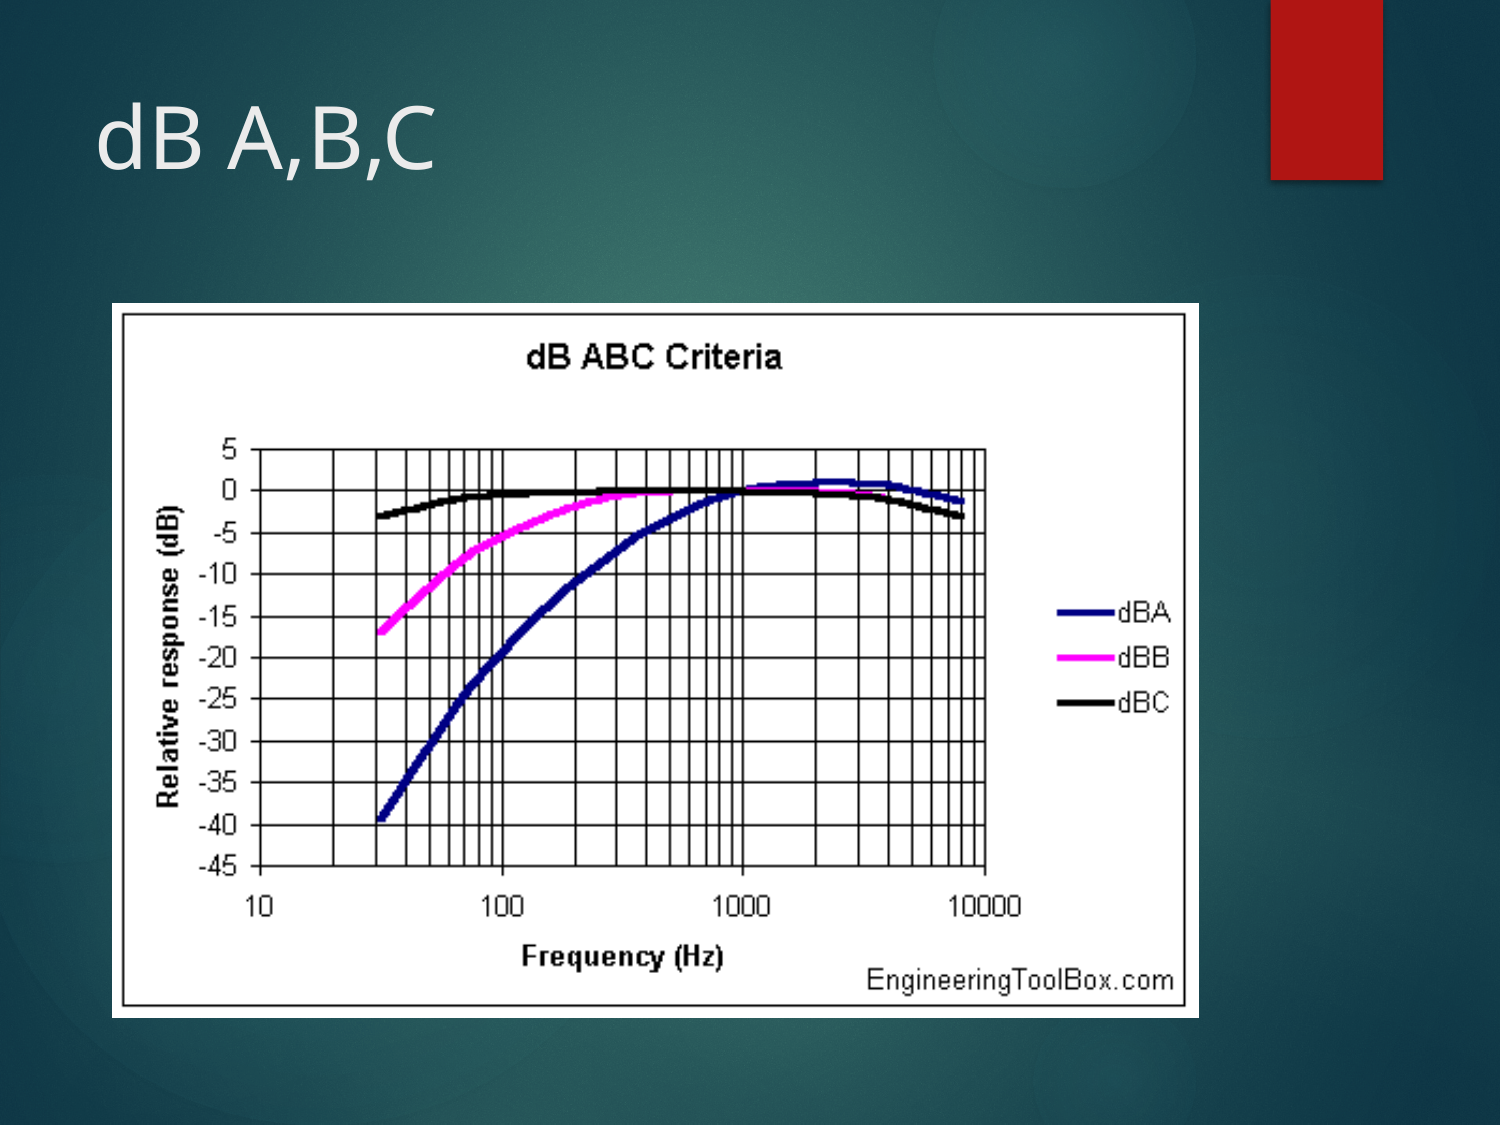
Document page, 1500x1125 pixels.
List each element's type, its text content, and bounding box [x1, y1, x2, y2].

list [112, 303, 1200, 1018]
title dB A,B,C [79, 74, 1237, 304]
